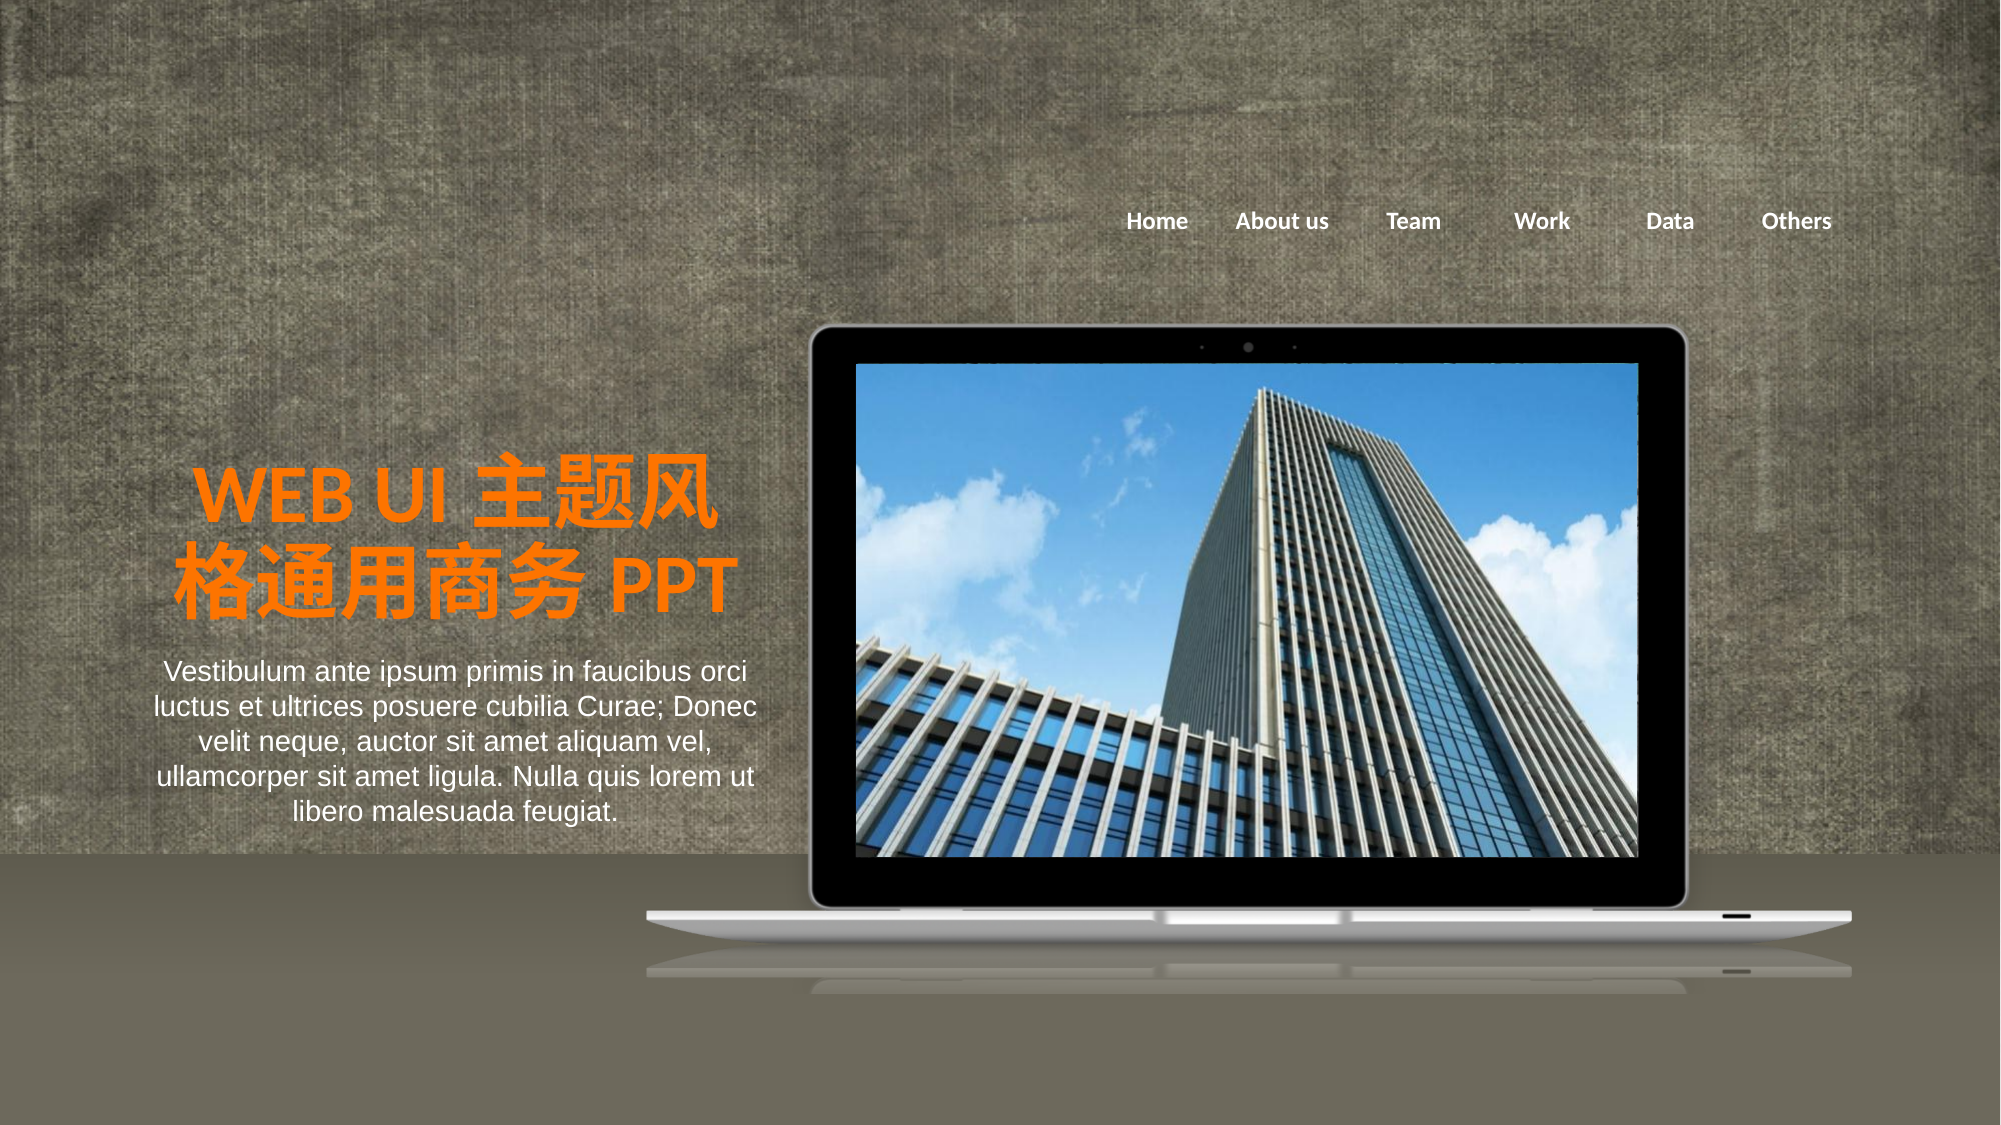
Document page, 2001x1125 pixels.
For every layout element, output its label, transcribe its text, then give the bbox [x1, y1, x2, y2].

text_box [0, 854, 2000, 1125]
list Team [1353, 190, 1475, 248]
subtitle Vestibulum ante ipsum primis in faucibus orci luctus et ultrices posuere cubilia Curae; Donec velit neque, auctor sit amet aliquam vel, ullamcorper sit amet ligula. Nulla quis lorem ut libero malesuada feugiat. [137, 644, 619, 917]
picture [0, 0, 2001, 1125]
list Work [1481, 190, 1604, 248]
list Home [1096, 190, 1218, 248]
list About us [1218, 190, 1347, 248]
list Data [1609, 190, 1732, 248]
list Others [1736, 190, 1858, 248]
title WEB UI主题风格通用商务PPT [137, 246, 774, 639]
